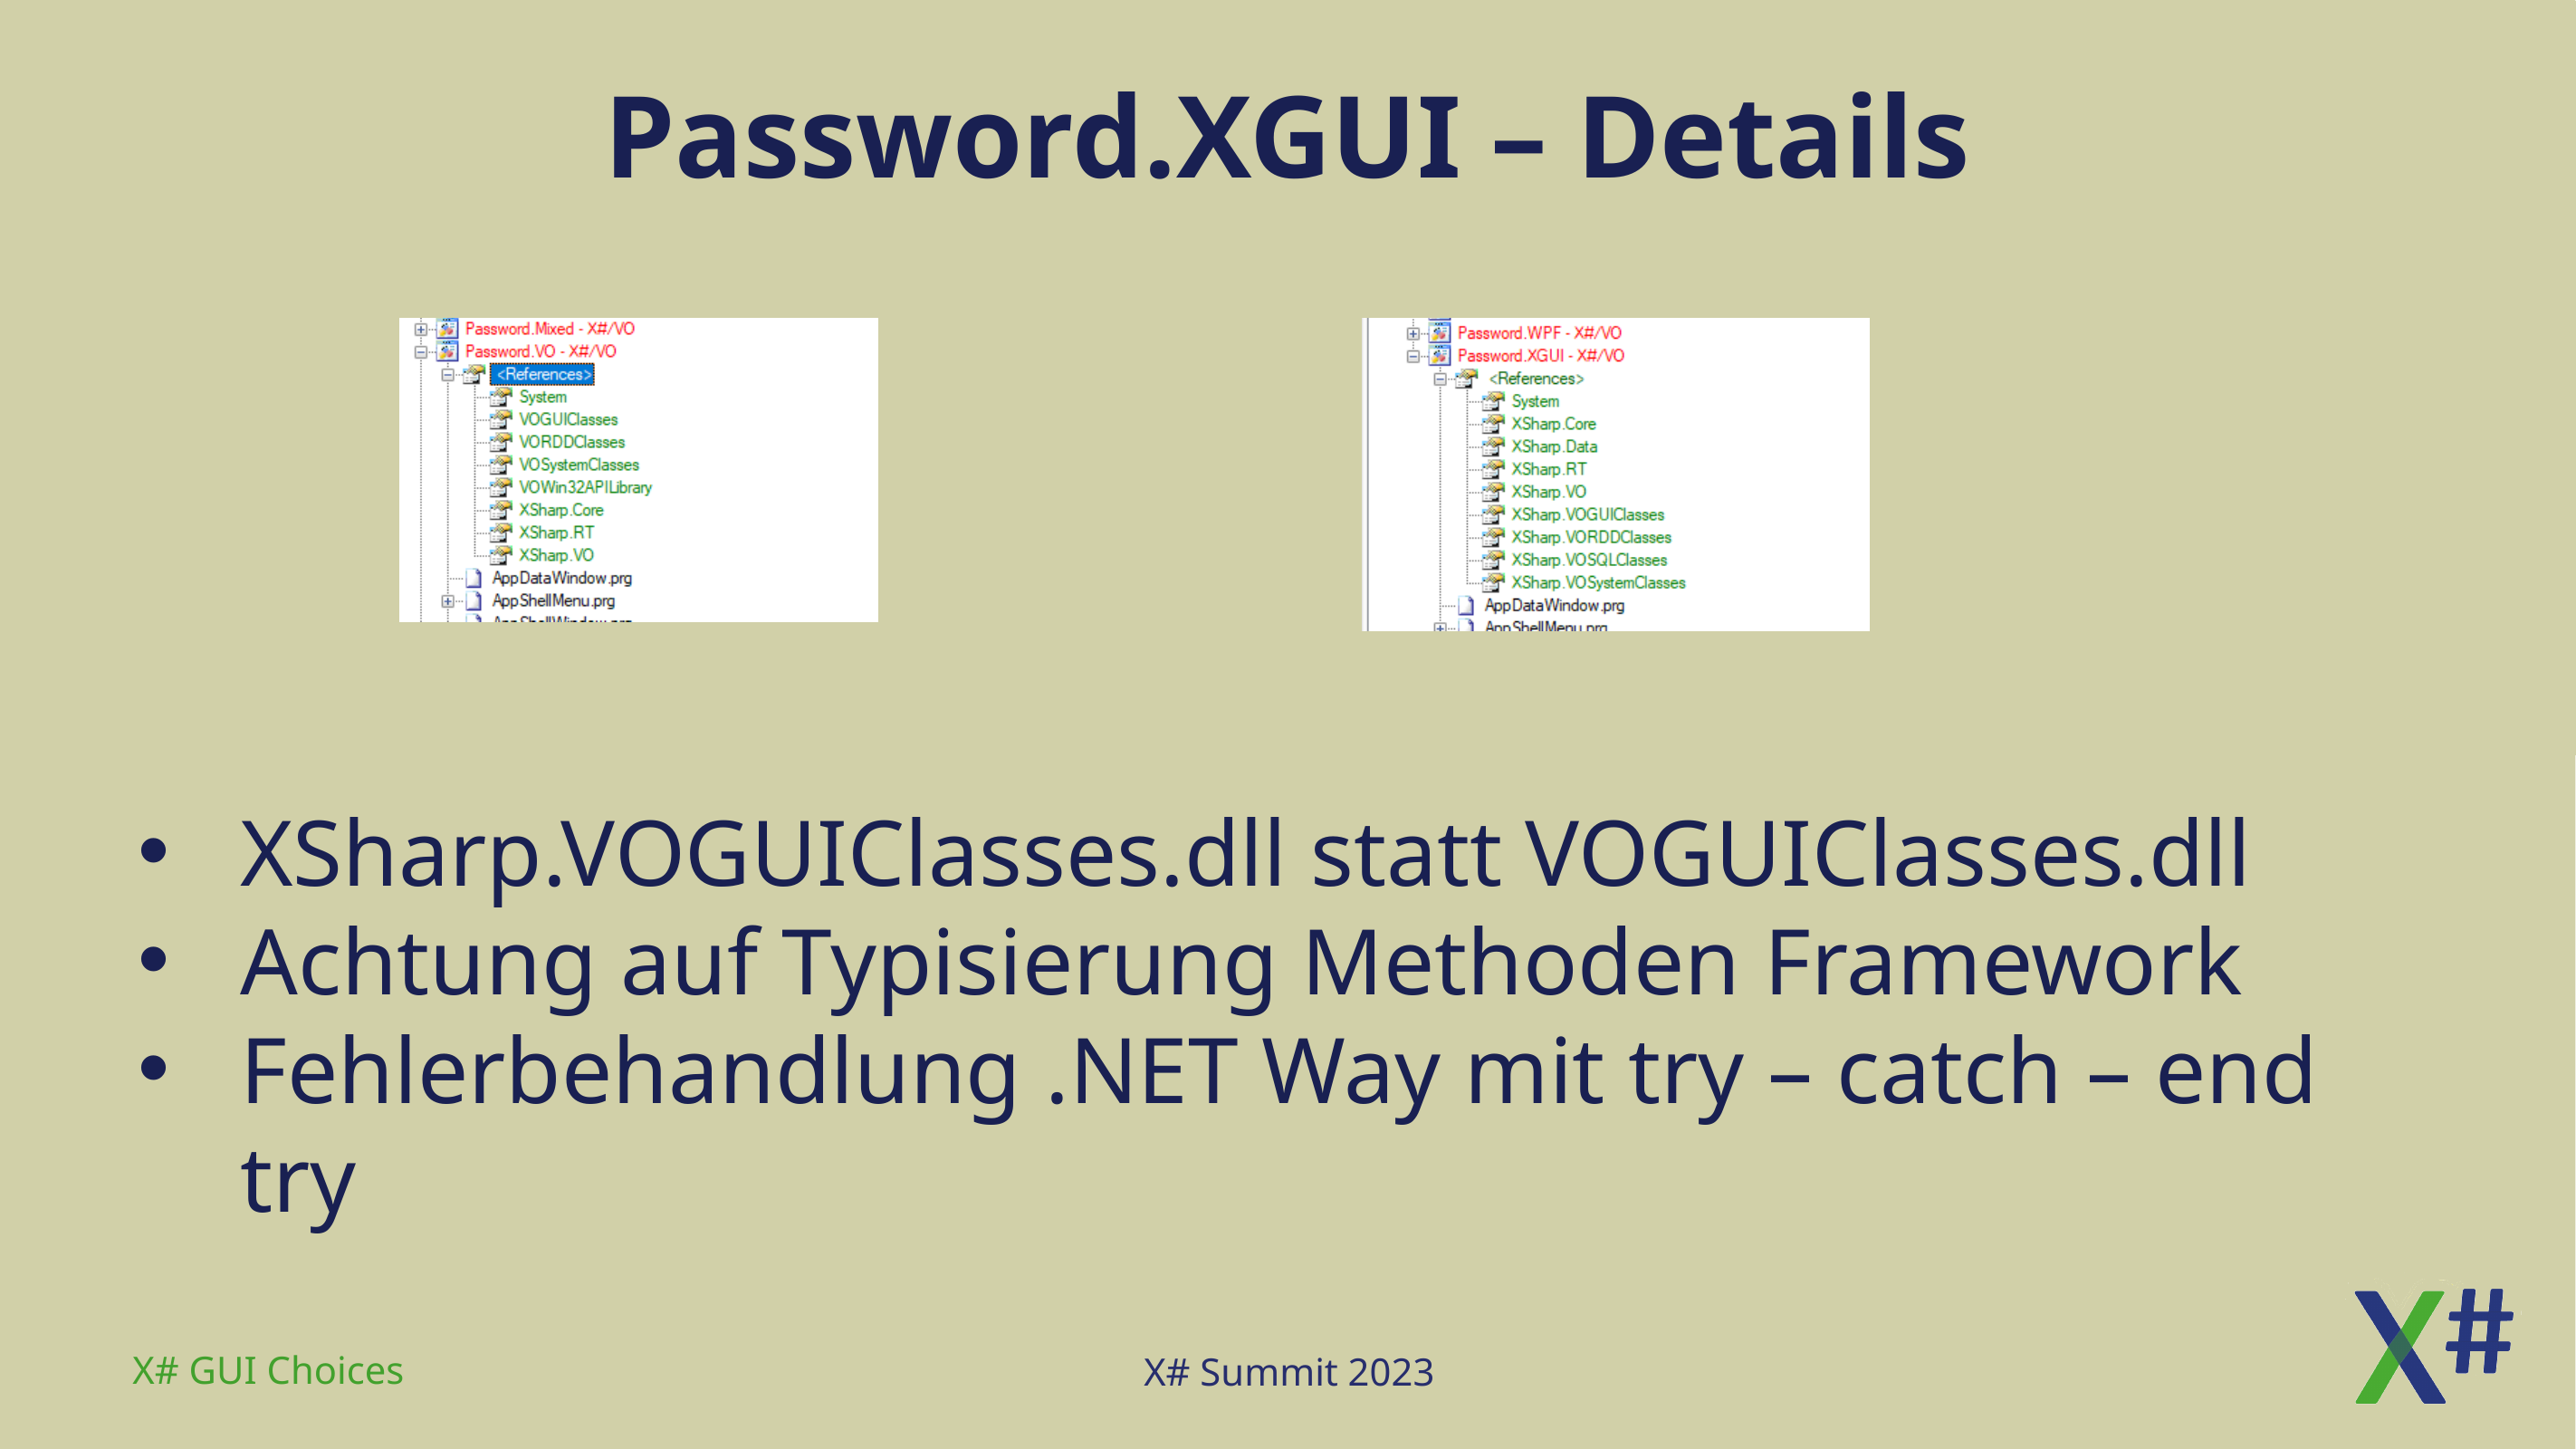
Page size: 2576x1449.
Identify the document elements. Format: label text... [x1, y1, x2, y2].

title Password.XGUI – Details [129, 58, 2447, 211]
picture [1362, 317, 1870, 631]
text_box XSharp.VOGUIClasses.dll statt VOGUIClasses.dll Achtung auf Typisierung Methoden Framework Fehlerbehandlung .NET Way mit try – catch – end try [125, 788, 2443, 1228]
picture [399, 317, 879, 623]
picture [2335, 1267, 2536, 1425]
